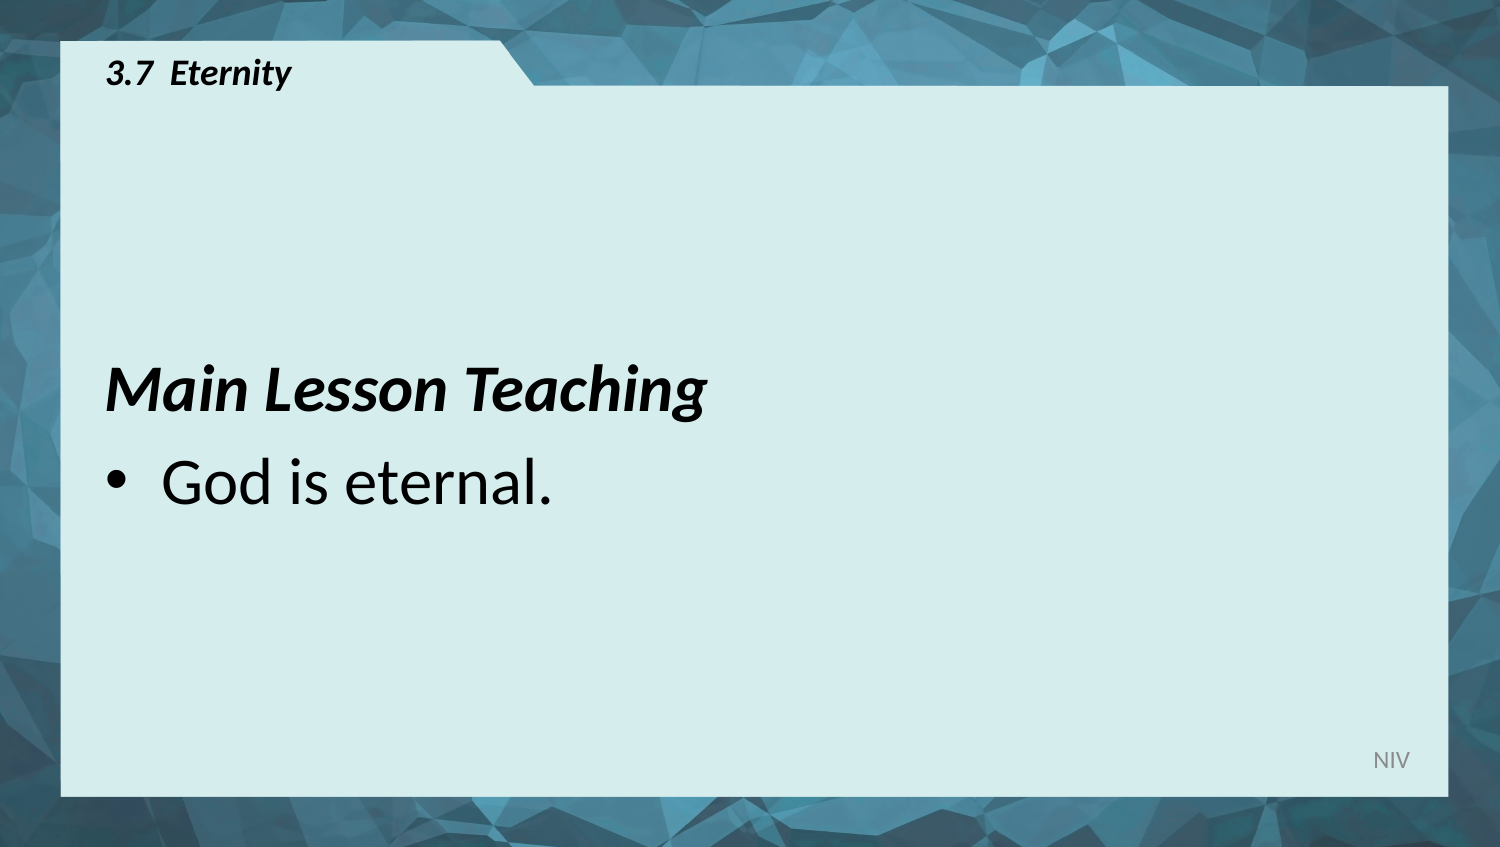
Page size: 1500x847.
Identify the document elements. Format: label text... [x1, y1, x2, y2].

title 3.7 Eternity [89, 33, 1420, 108]
list Main Lesson Teaching God is eternal. [89, 141, 1403, 722]
footer NIV [950, 736, 1425, 782]
picture [0, 0, 1500, 847]
